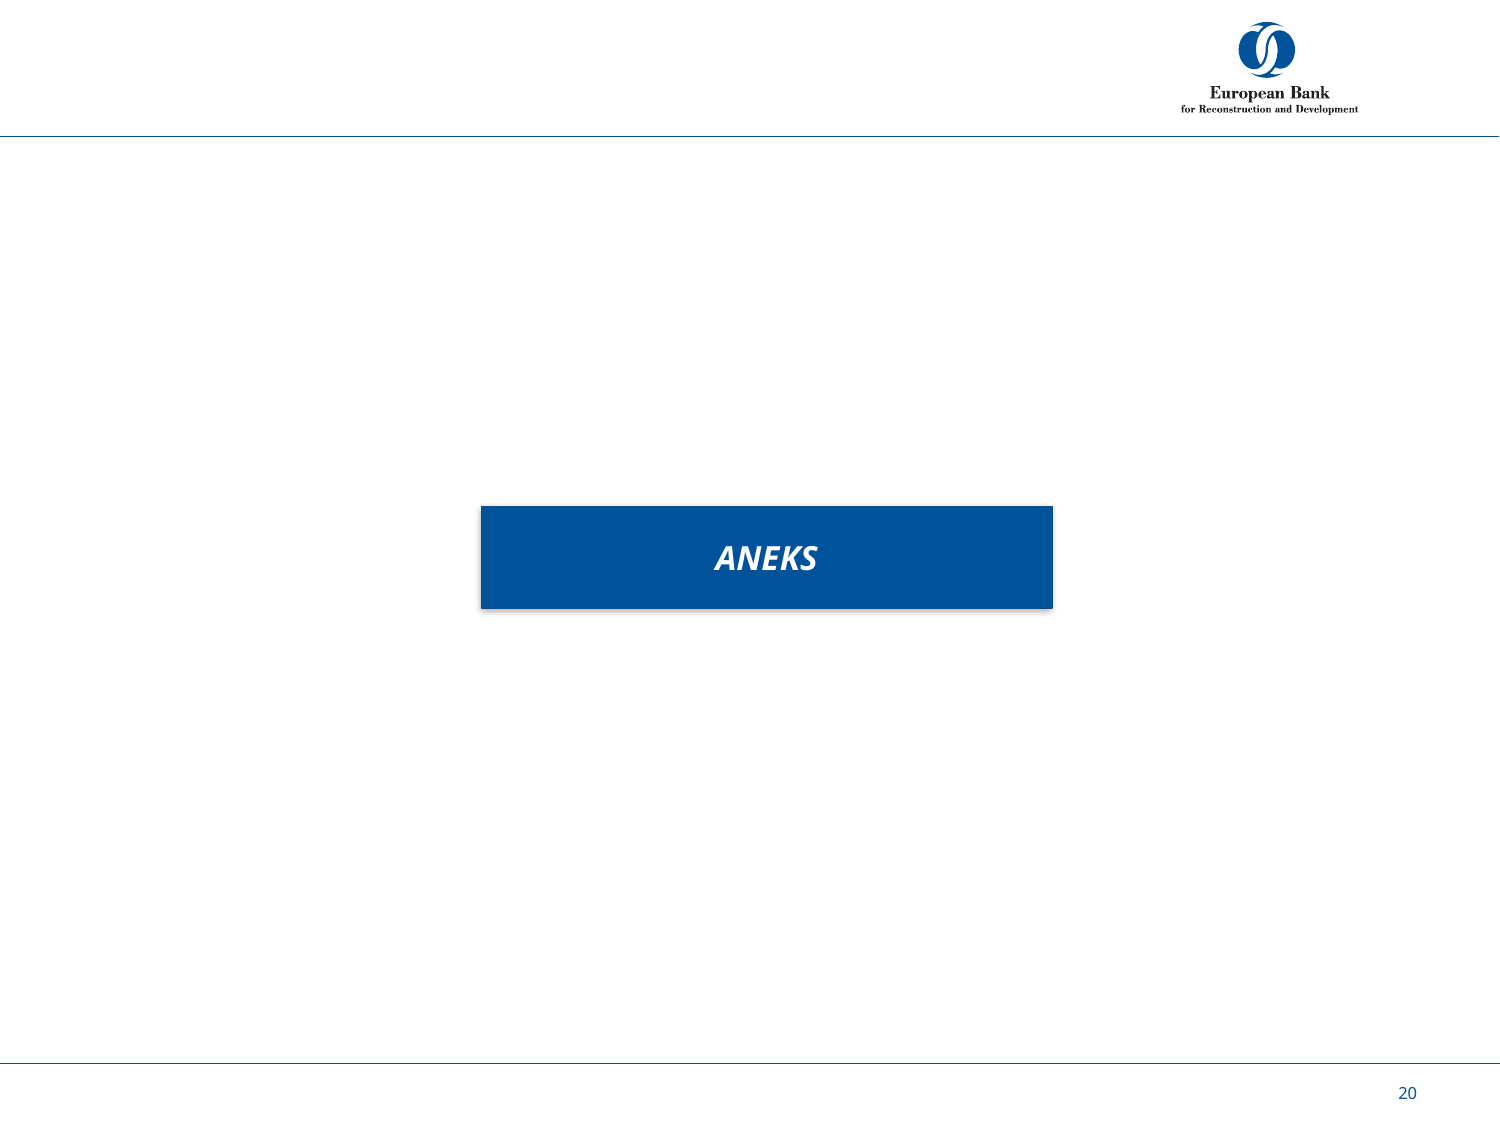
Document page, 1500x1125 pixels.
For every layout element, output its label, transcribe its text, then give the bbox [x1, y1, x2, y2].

text_box ANEKS [481, 506, 1053, 609]
slide_number 20 [1358, 1062, 1418, 1125]
